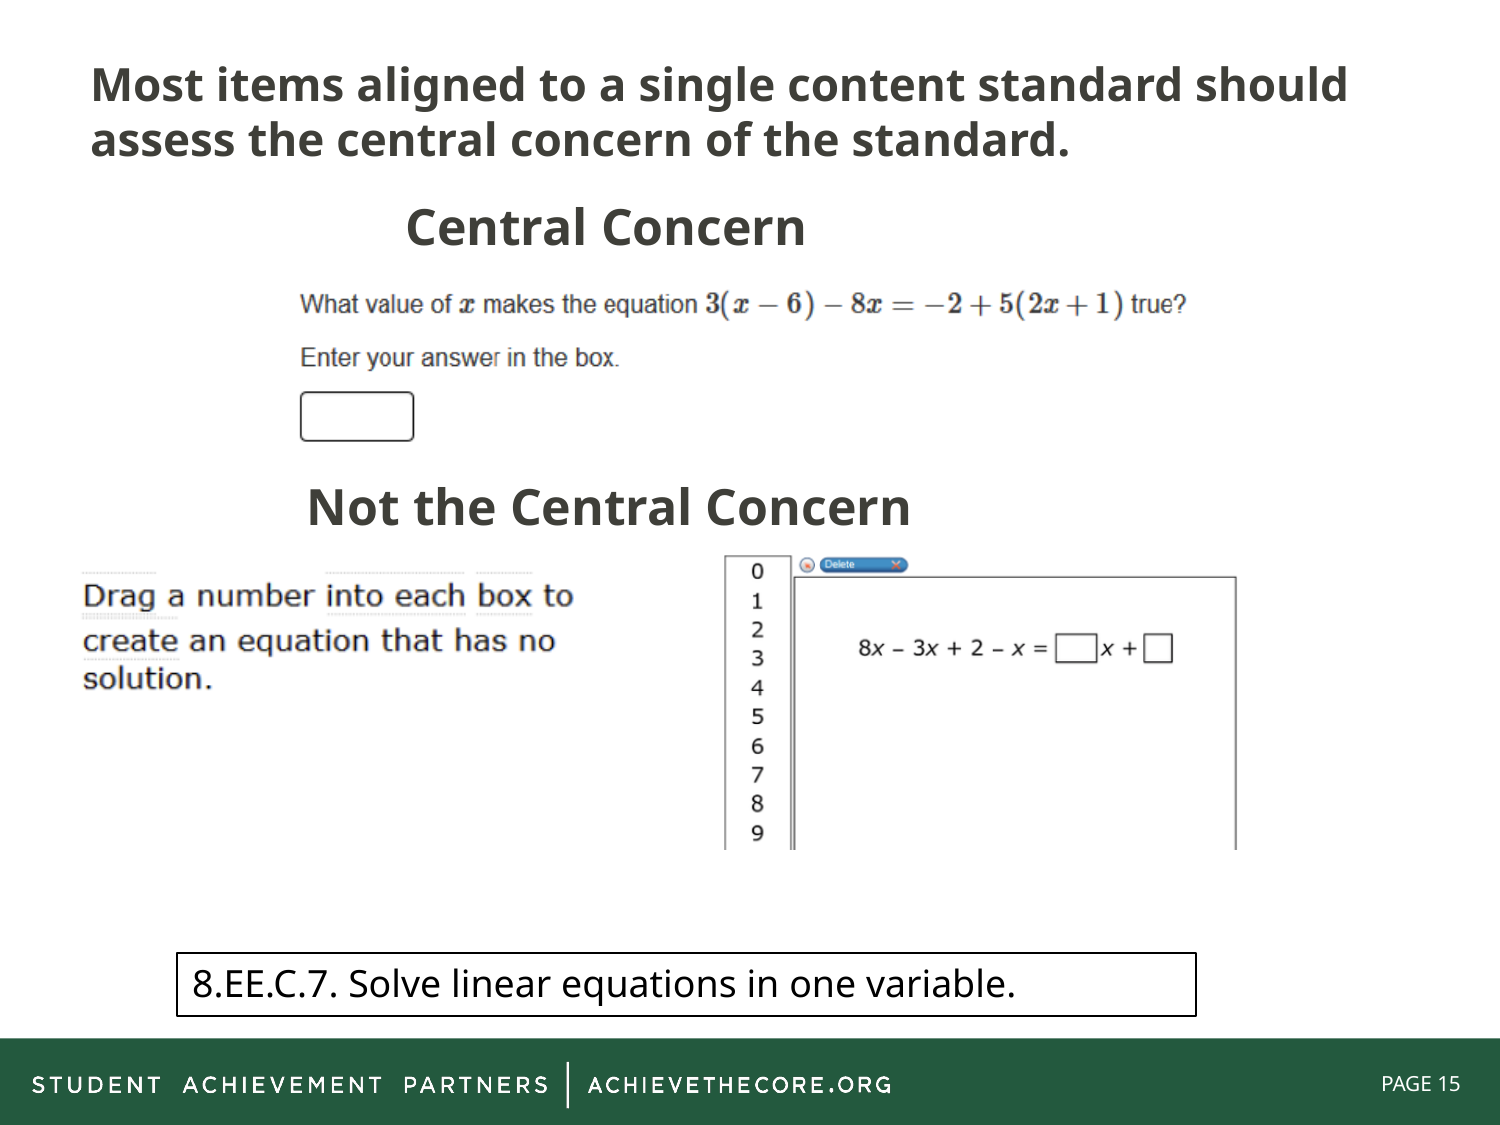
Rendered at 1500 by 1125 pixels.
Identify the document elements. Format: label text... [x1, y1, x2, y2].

picture [291, 285, 1230, 456]
picture [74, 571, 591, 718]
text_box 8.EE.C.7. Solve linear equations in one variable. [177, 952, 1197, 1017]
list Not the Central Concern [291, 462, 955, 551]
title Most items aligned to a single content standard should assess the central concern of the standard. [75, 45, 1425, 177]
picture [721, 549, 1252, 850]
picture [12, 1055, 911, 1112]
list Central Concern [390, 189, 1054, 271]
